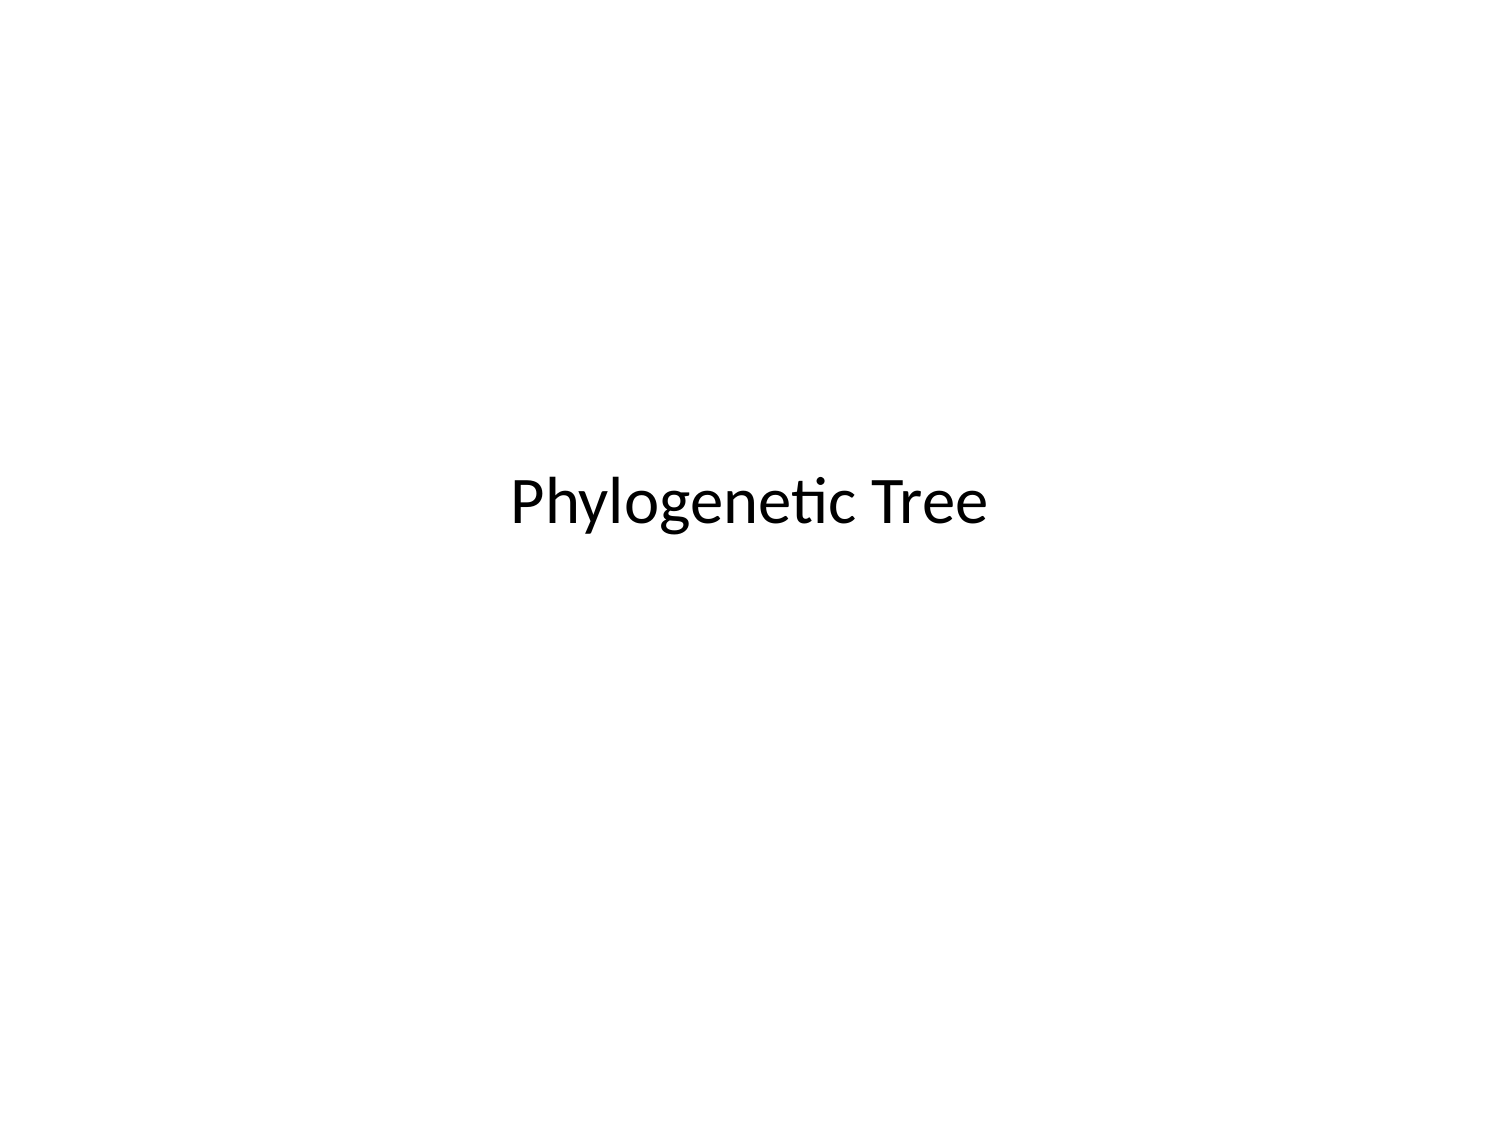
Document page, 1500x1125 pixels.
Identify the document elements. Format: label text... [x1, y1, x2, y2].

list Phylogenetic Tree [75, 262, 1425, 1005]
